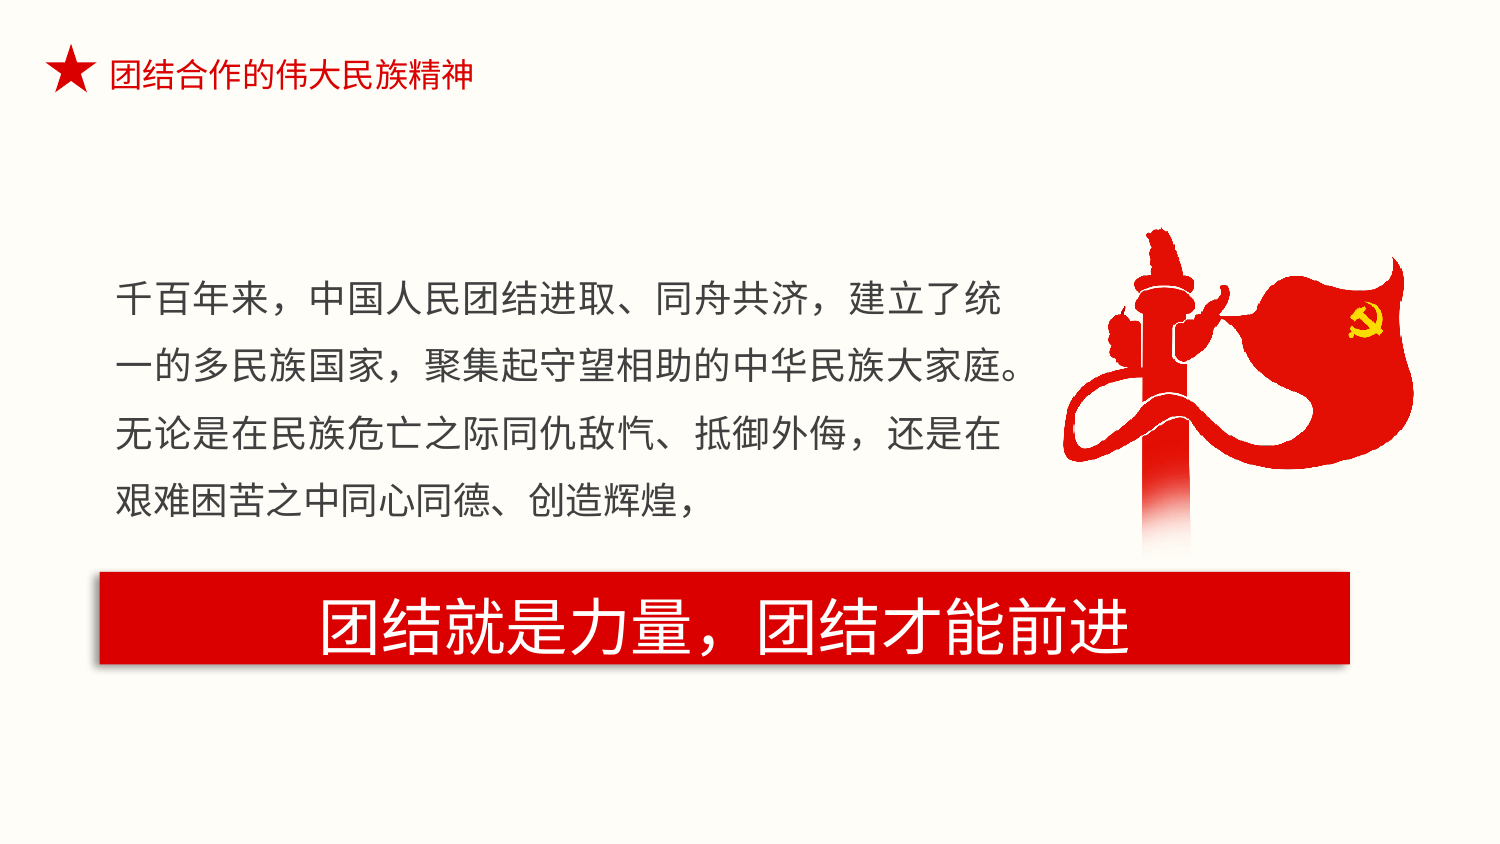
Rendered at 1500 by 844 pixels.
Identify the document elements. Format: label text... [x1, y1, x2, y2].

text_box 团结就是力量，团结才能前进 [99, 571, 1350, 665]
text_box 千百年来，中国人民团结进取、同舟共济，建立了统一的多民族国家，聚集起守望相助的中华民族大家庭。无论是在民族危亡之际同仇敌忾、抵御外侮，还是在艰难困苦之中同心同德、创造辉煌， [100, 318, 947, 456]
picture [947, 174, 1500, 600]
